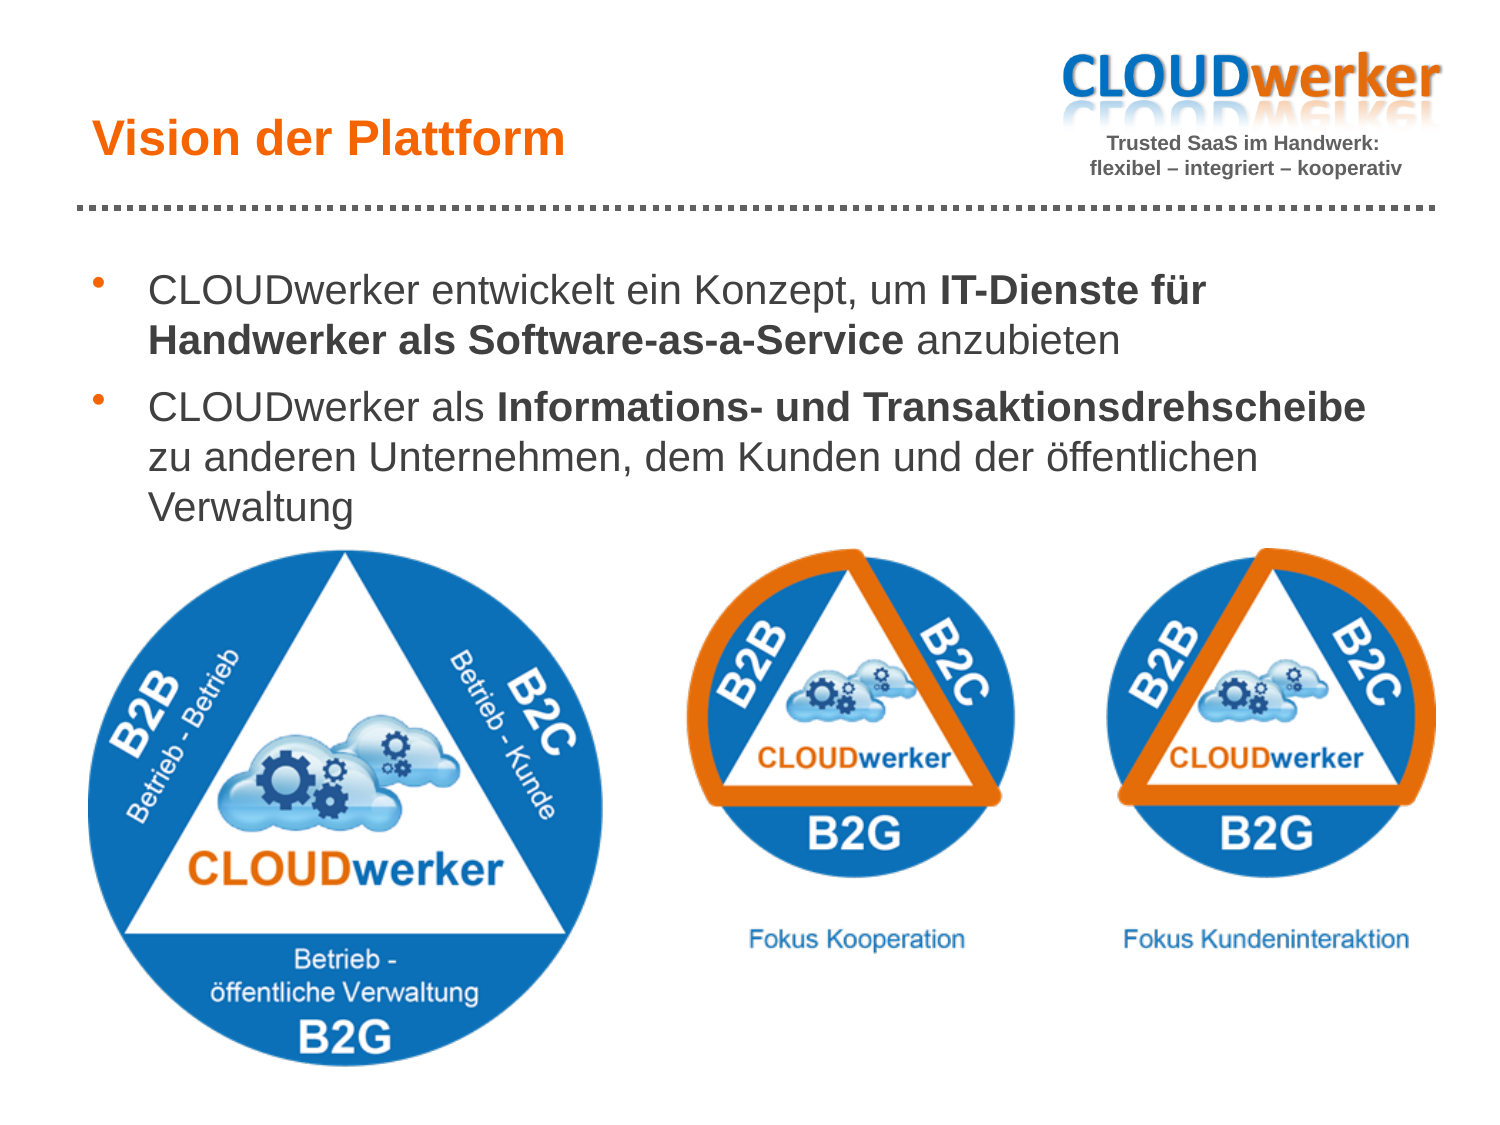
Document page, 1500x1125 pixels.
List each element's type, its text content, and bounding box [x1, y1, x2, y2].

picture [1057, 47, 1447, 147]
title Vision der Plattform [76, 18, 1011, 173]
list CLOUDwerker entwickelt ein Konzept, um IT-Dienste für Handwerker als Software-as-a-Service anzubieten CLOUDwerker als Informations- und Transaktionsdrehscheibe zu anderen Unternehmen, dem Kunden und der öffentlichen Verwaltung [76, 255, 1436, 1036]
picture [88, 548, 1436, 1071]
